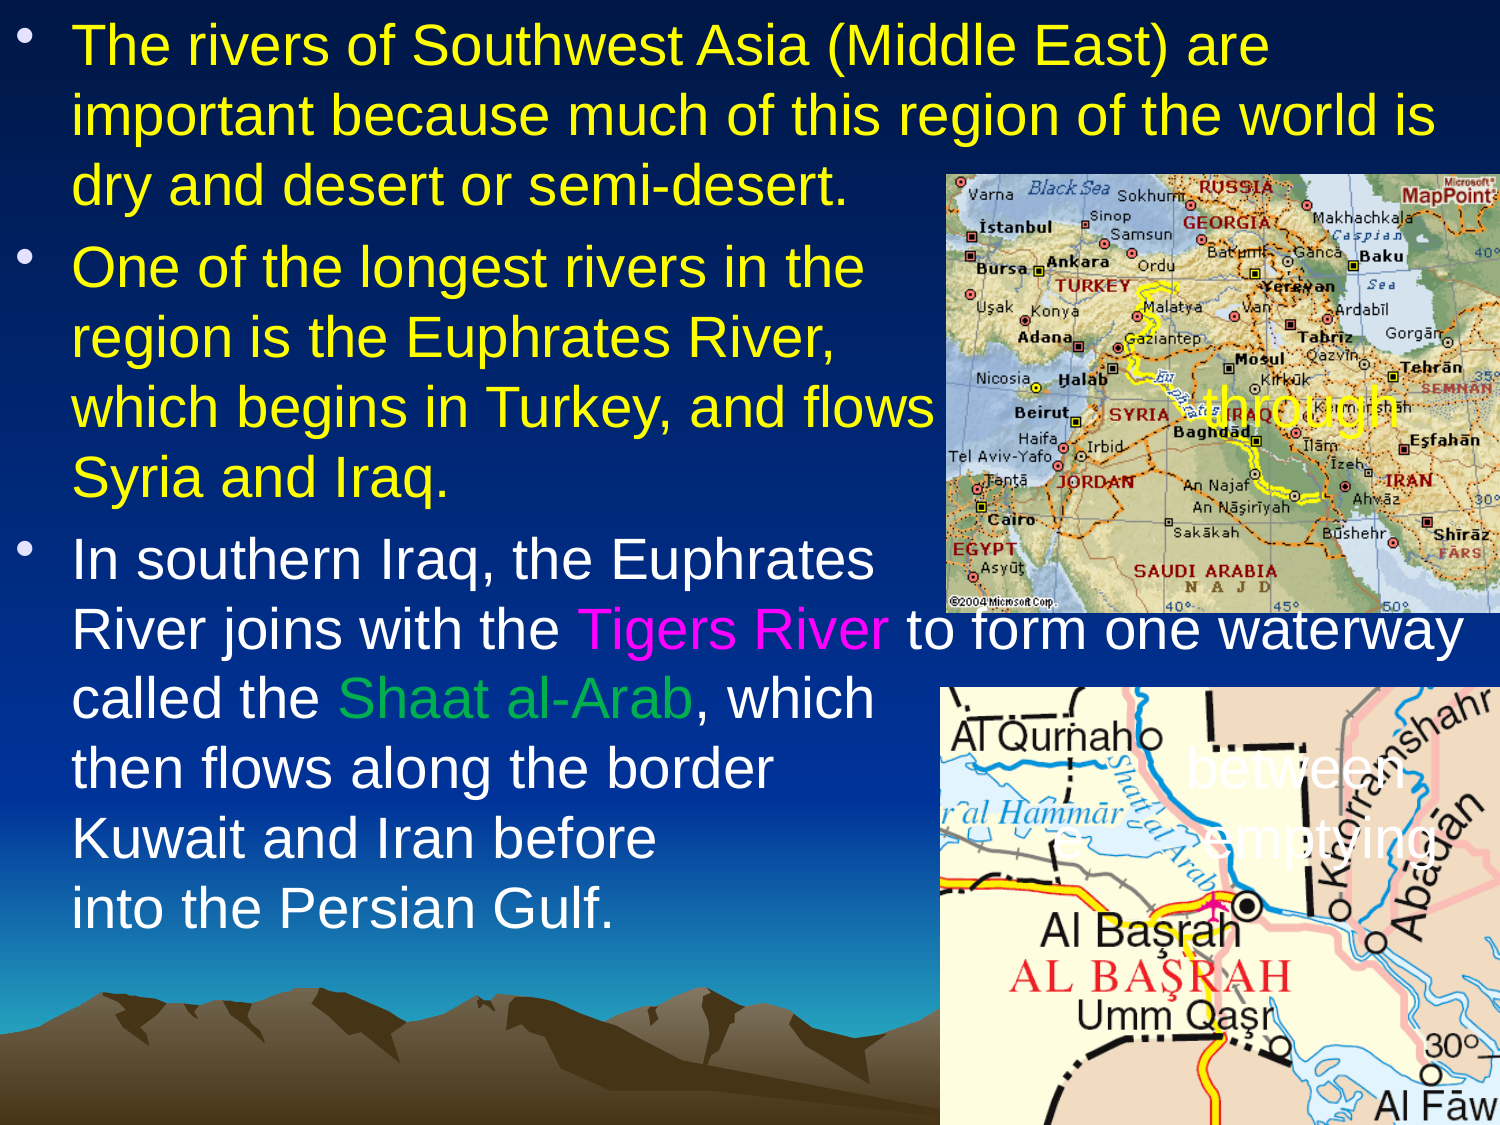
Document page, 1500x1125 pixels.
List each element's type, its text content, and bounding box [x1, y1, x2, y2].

picture [940, 687, 1500, 1125]
list The rivers of Southwest Asia (Middle East) are important because much of this region of the world is dry and desert or semi-desert. One of the longest rivers in the region is the Euphrates River, which begins in Turkey, and flows through Syria and Iraq. In southern Iraq, the Euphrates River joins with the Tigers River to form one waterway called the Shaat al-Arab, which then flows along the border between Kuwait and Iran before e emptying into the Persian Gulf. [0, 0, 1500, 738]
picture [946, 174, 1500, 613]
